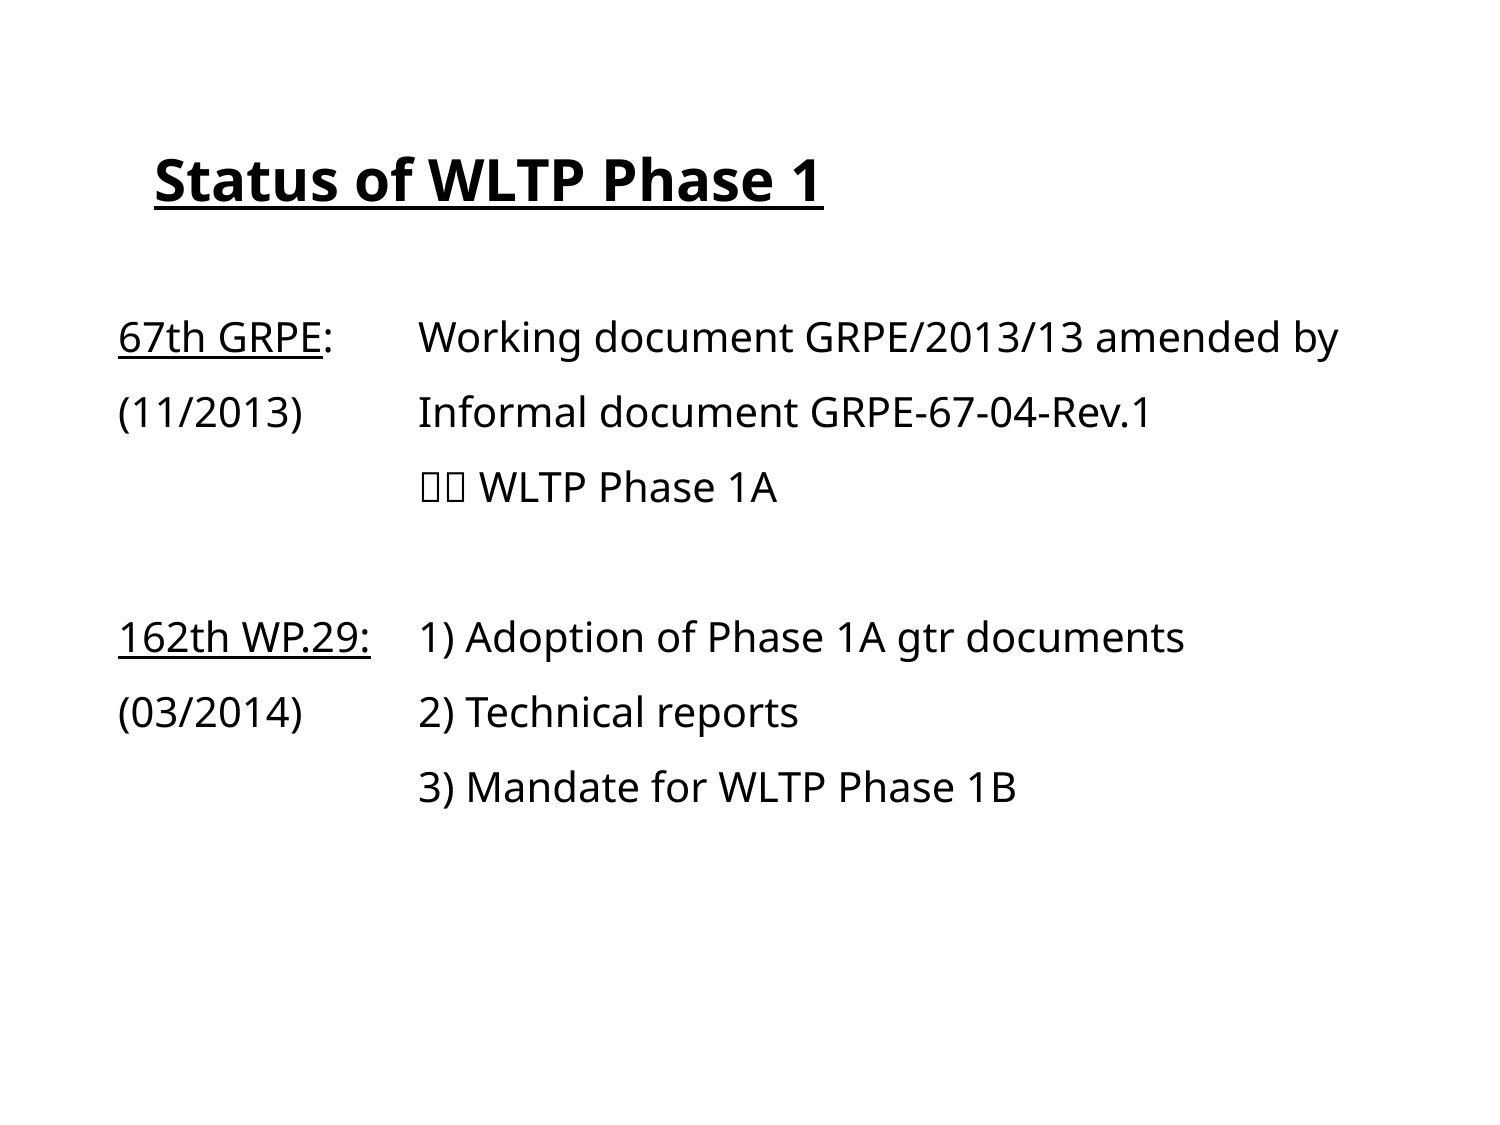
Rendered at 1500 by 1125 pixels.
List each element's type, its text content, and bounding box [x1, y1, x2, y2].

text_box 67th GRPE: Working document GRPE/2013/13 amended by (11/2013) Informal document GRPE-67-04-Rev.1  WLTP Phase 1A 162th WP.29: 1) Adoption of Phase 1A gtr documents (03/2014) 2) Technical reports 3) Mandate for WLTP Phase 1B [103, 278, 1365, 1044]
text_box Status of WLTP Phase 1 [139, 135, 839, 221]
